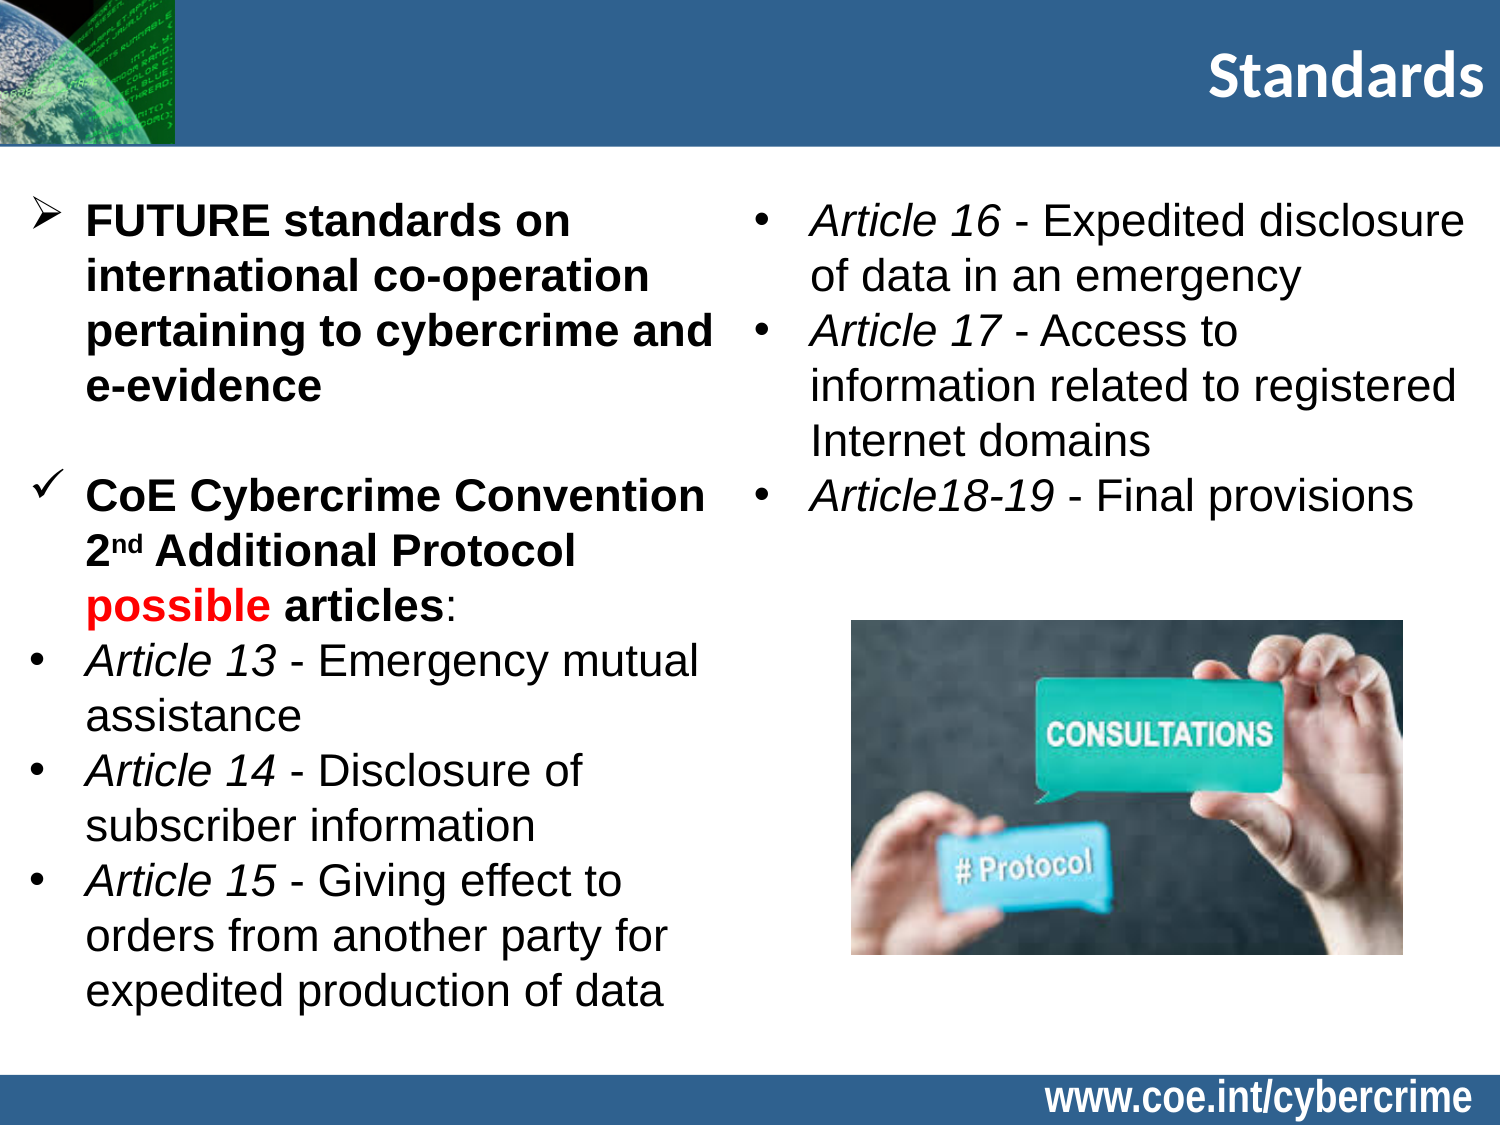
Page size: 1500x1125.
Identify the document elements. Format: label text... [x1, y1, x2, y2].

text_box www.coe.int/cybercrime [1030, 1059, 1500, 1125]
text_box FUTURE standards on international co-operation pertaining to cybercrime and e-evidence CoE Cybercrime Convention 2nd Additional Protocol possible articles: Article 13 - Emergency mutual assistance Article 14 - Disclosure of subscriber information Article 15 - Giving effect to orders from another party for expedited production of data [14, 183, 765, 1079]
picture [0, 0, 175, 144]
picture [850, 620, 1403, 956]
text_box Article 16 - Expedited disclosure of data in an emergency Article 17 - Access to information related to registered Internet domains Article18-19 - Final provisions [739, 183, 1490, 529]
text_box [0, 1073, 1030, 1125]
text_box Standards [177, 0, 1500, 149]
